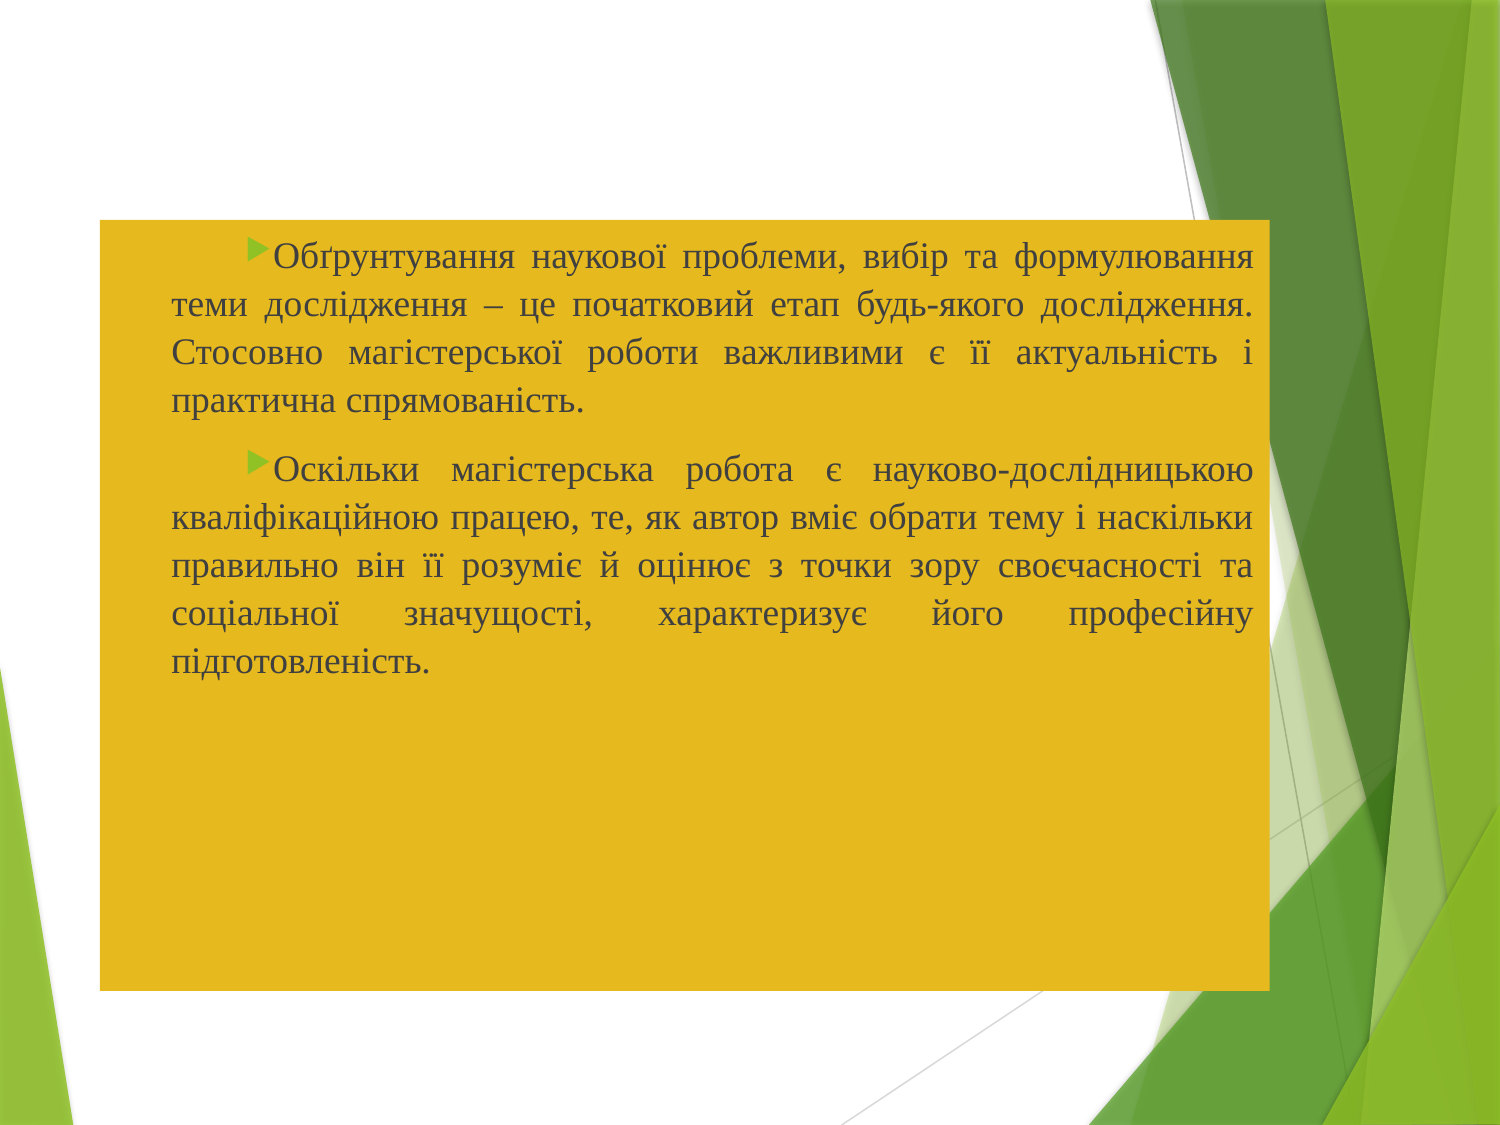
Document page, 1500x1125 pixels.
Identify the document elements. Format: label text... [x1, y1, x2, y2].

list Обґрунтування наукової проблеми, вибір та формулювання теми дослідження – це початковий етап будь-якого дослідження. Стосовно магістерської роботи важливими є її актуальність і практична спрямованість. Оскільки магістерська робота є науково-дослідницькою кваліфікаційною працею, те, як автор вміє обрати тему і наскільки правильно він її розуміє й оцінює з точки зору своєчасності та соціальної значущості, характеризує його професійну підготовленість. [99, 219, 1270, 991]
